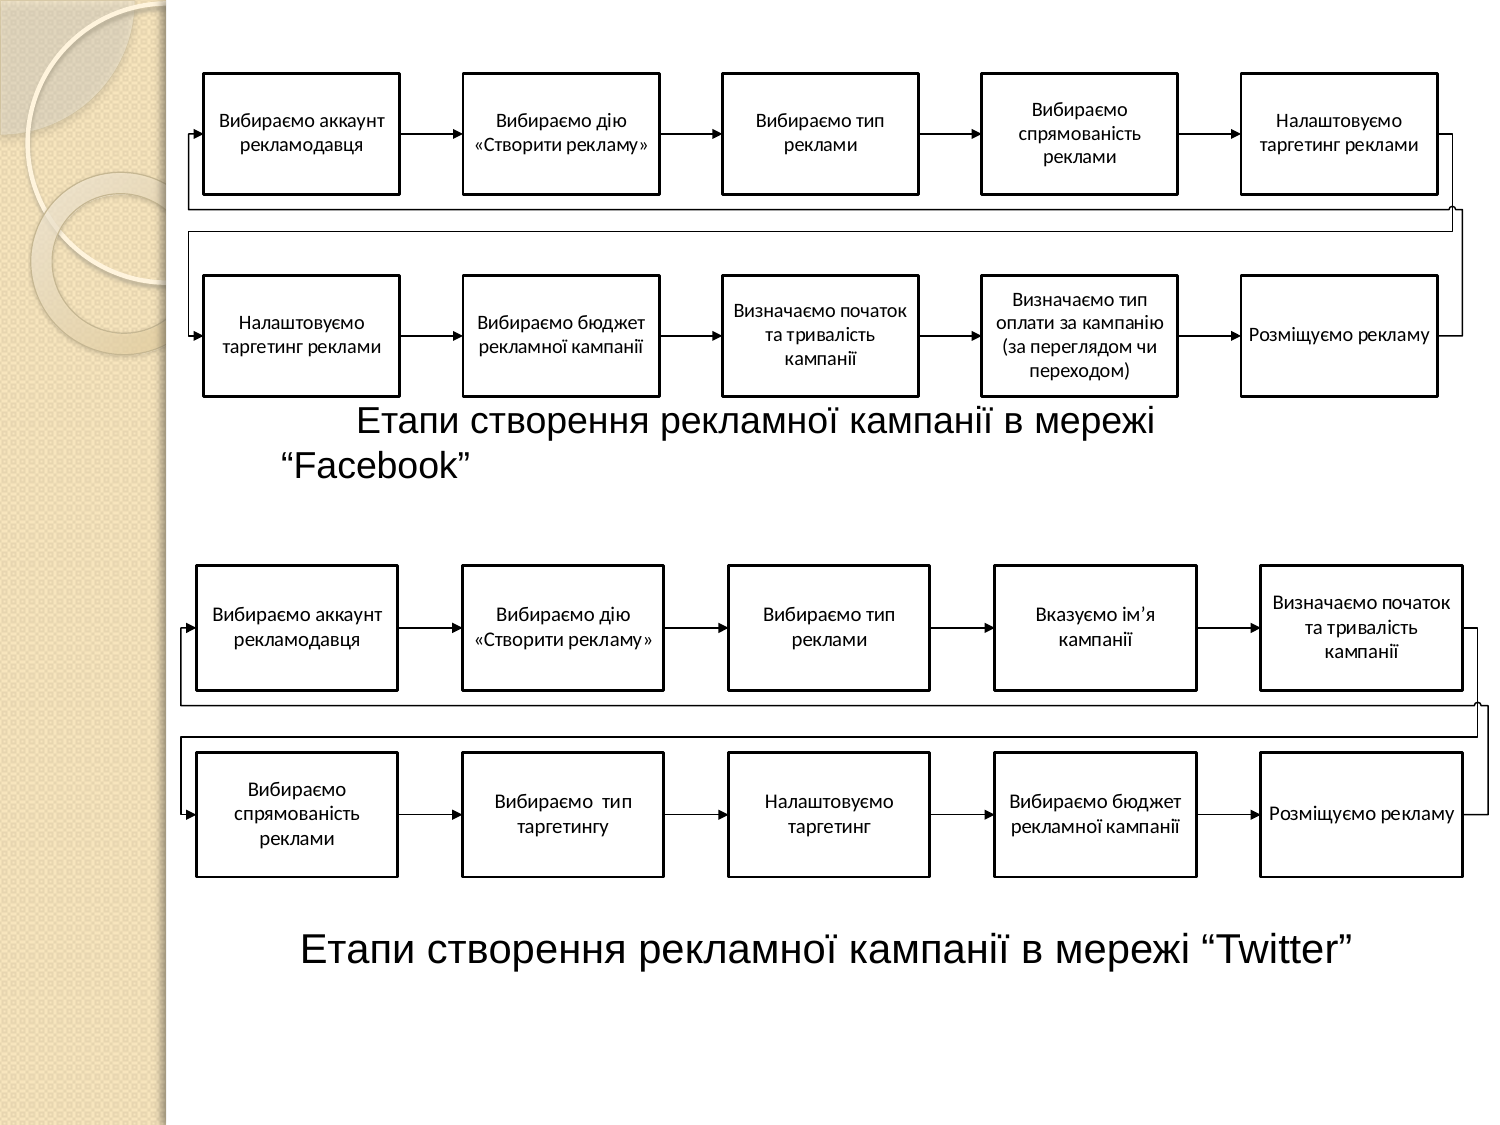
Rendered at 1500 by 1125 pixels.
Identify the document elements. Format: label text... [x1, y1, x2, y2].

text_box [175, 70, 1475, 399]
text_box [0, 0, 1500, 75]
text_box Етапи створення рекламної кампанії в мережі “Facebook” [266, 410, 1296, 516]
text_box Етапи створення рекламної кампанії в мережі “Twitter” [284, 914, 1374, 980]
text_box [167, 562, 1500, 880]
